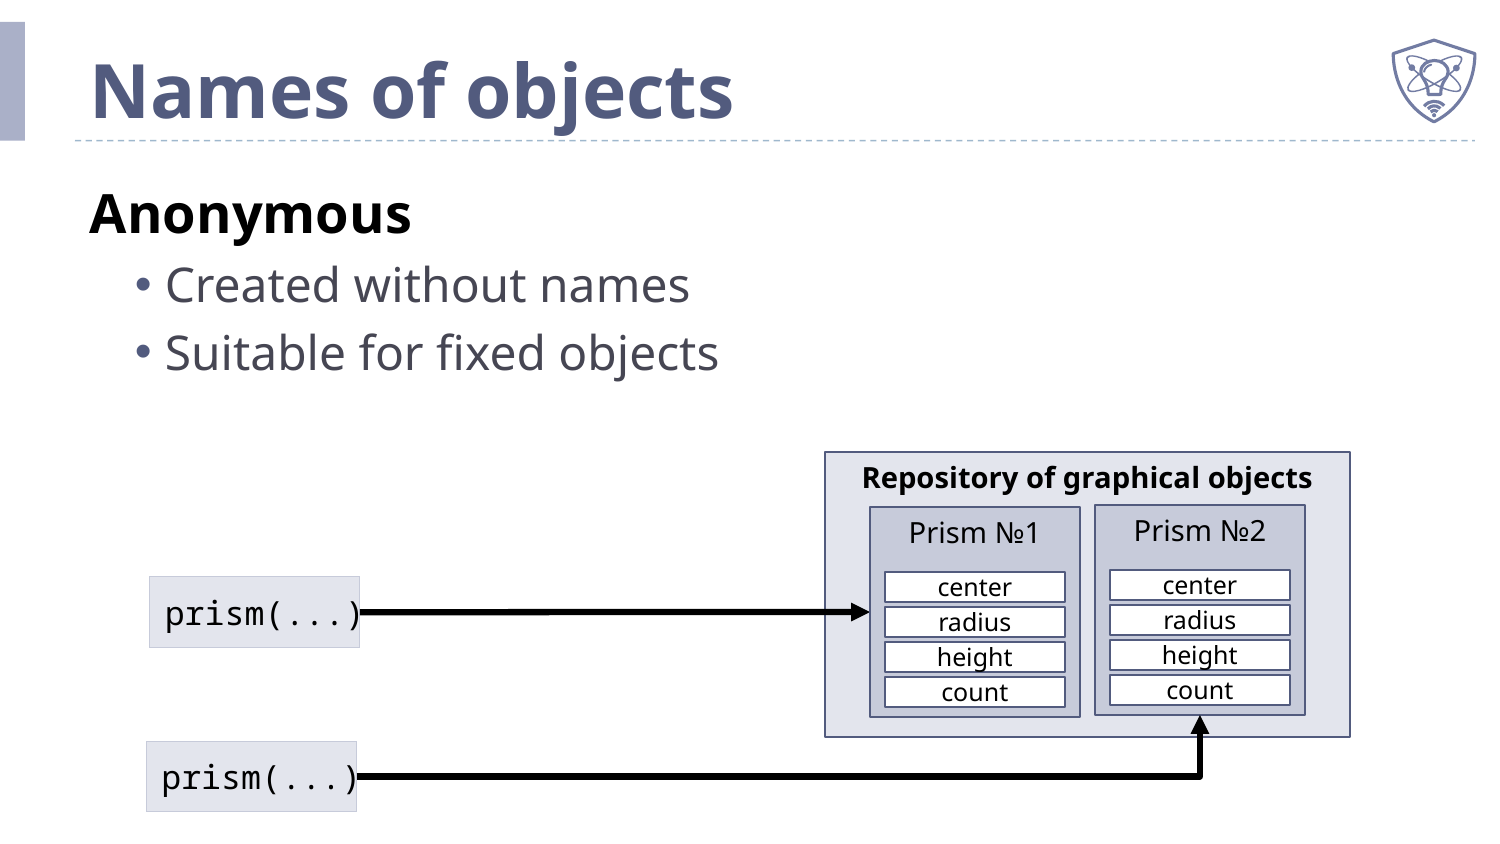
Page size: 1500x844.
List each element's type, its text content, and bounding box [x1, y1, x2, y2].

list Anonymous Created without names Suitable for fixed objects [75, 171, 1475, 835]
title Names of objects [75, 18, 1475, 141]
text_box Prism №2 [1093, 503, 1307, 717]
text_box height [883, 640, 1067, 673]
text_box center [883, 570, 1067, 603]
text_box Prism №1 [868, 505, 1082, 714]
text_box prism(...) [149, 576, 360, 648]
text_box count [883, 675, 1067, 708]
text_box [356, 714, 1201, 777]
text_box radius [1108, 603, 1292, 636]
text_box radius [883, 605, 1067, 638]
text_box center [1108, 568, 1292, 601]
text_box height [1108, 638, 1292, 671]
text_box count [1108, 673, 1292, 706]
text_box prism(...) [146, 741, 357, 812]
text_box Repository of graphical objects [823, 450, 1352, 738]
